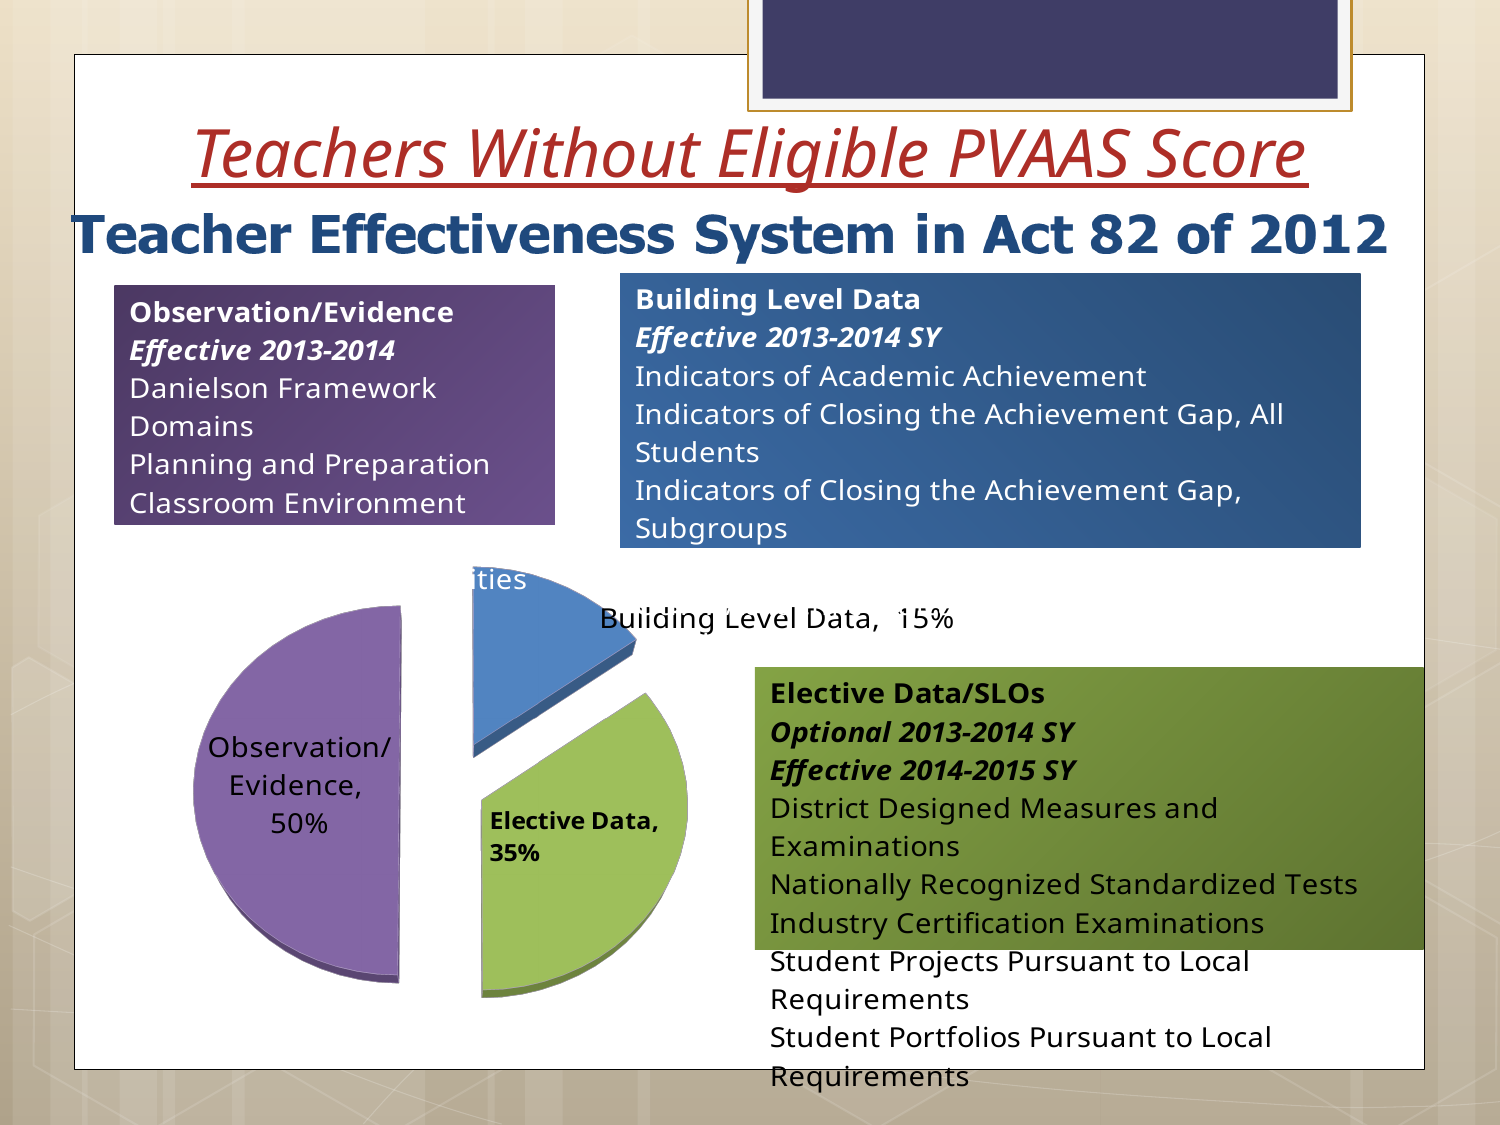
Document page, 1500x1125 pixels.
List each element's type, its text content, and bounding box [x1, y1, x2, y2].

title Teachers Without Eligible PVAAS Score [24, 75, 1475, 205]
chart [37, 162, 1438, 1093]
